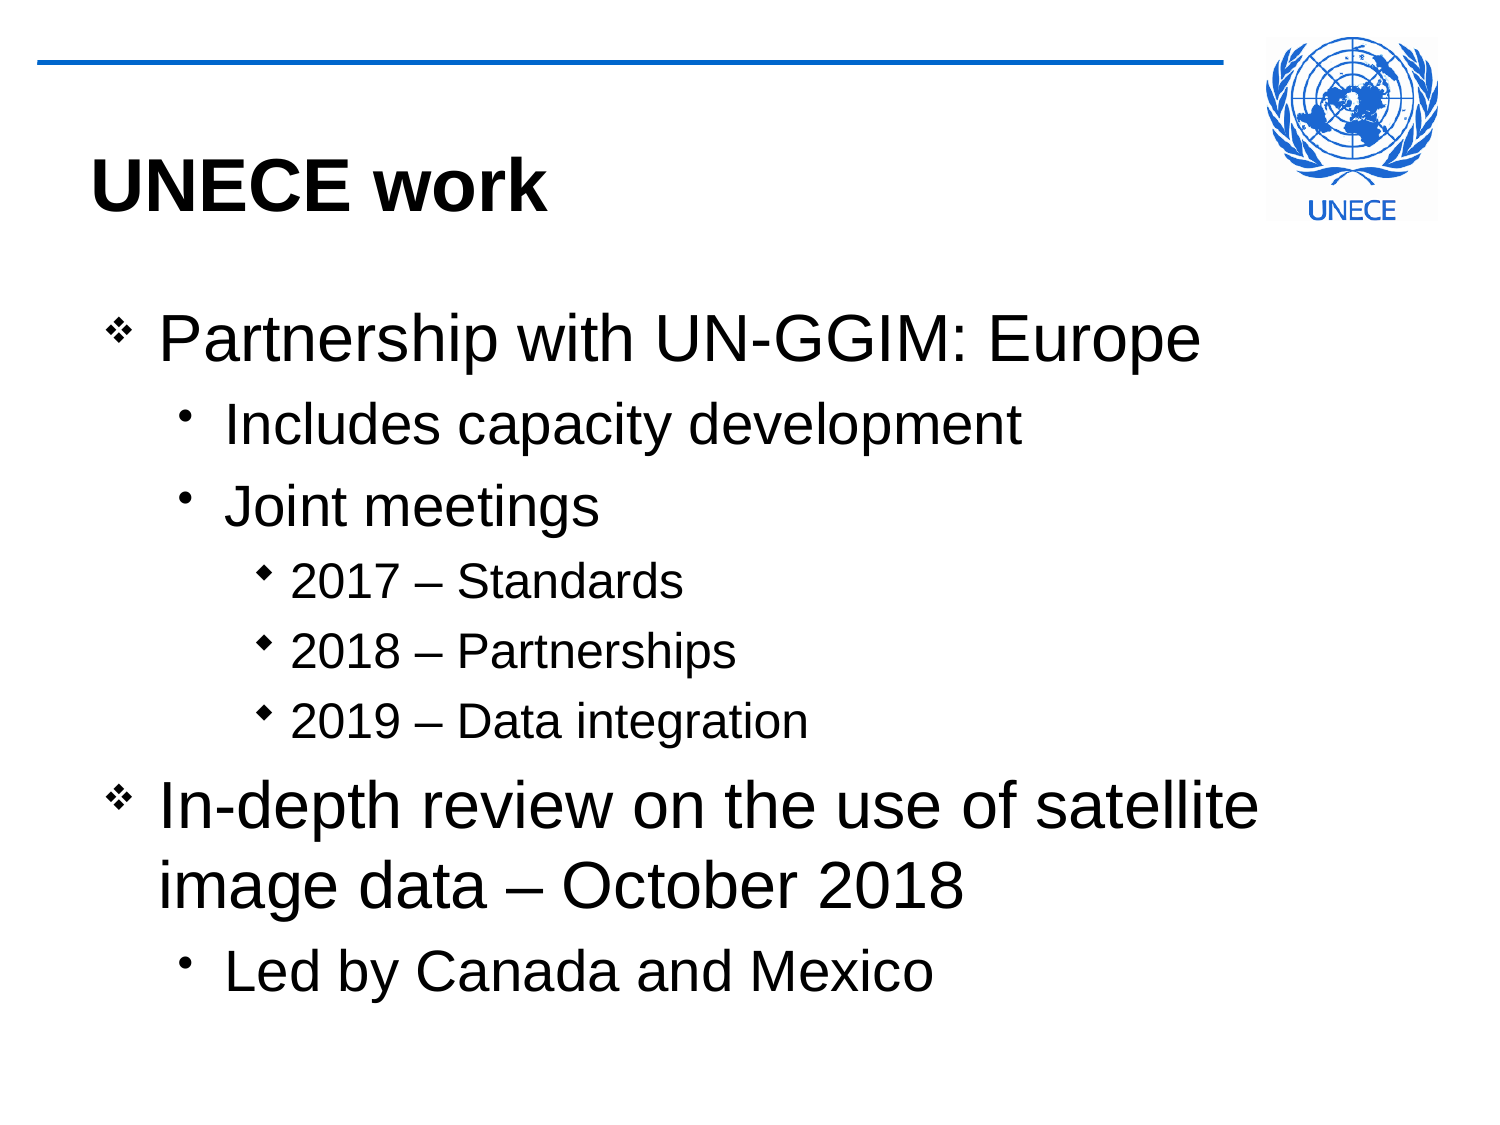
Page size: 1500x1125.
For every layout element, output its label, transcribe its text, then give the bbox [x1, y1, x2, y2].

picture [1266, 37, 1438, 221]
title UNECE work [75, 99, 1238, 263]
list Partnership with UN-GGIM: Europe Includes capacity development Joint meetings 2017 – Standards 2018 – Partnerships 2019 – Data integration In-depth review on the use of satellite image data – October 2018 Led by Canada and Mexico [87, 287, 1388, 1047]
